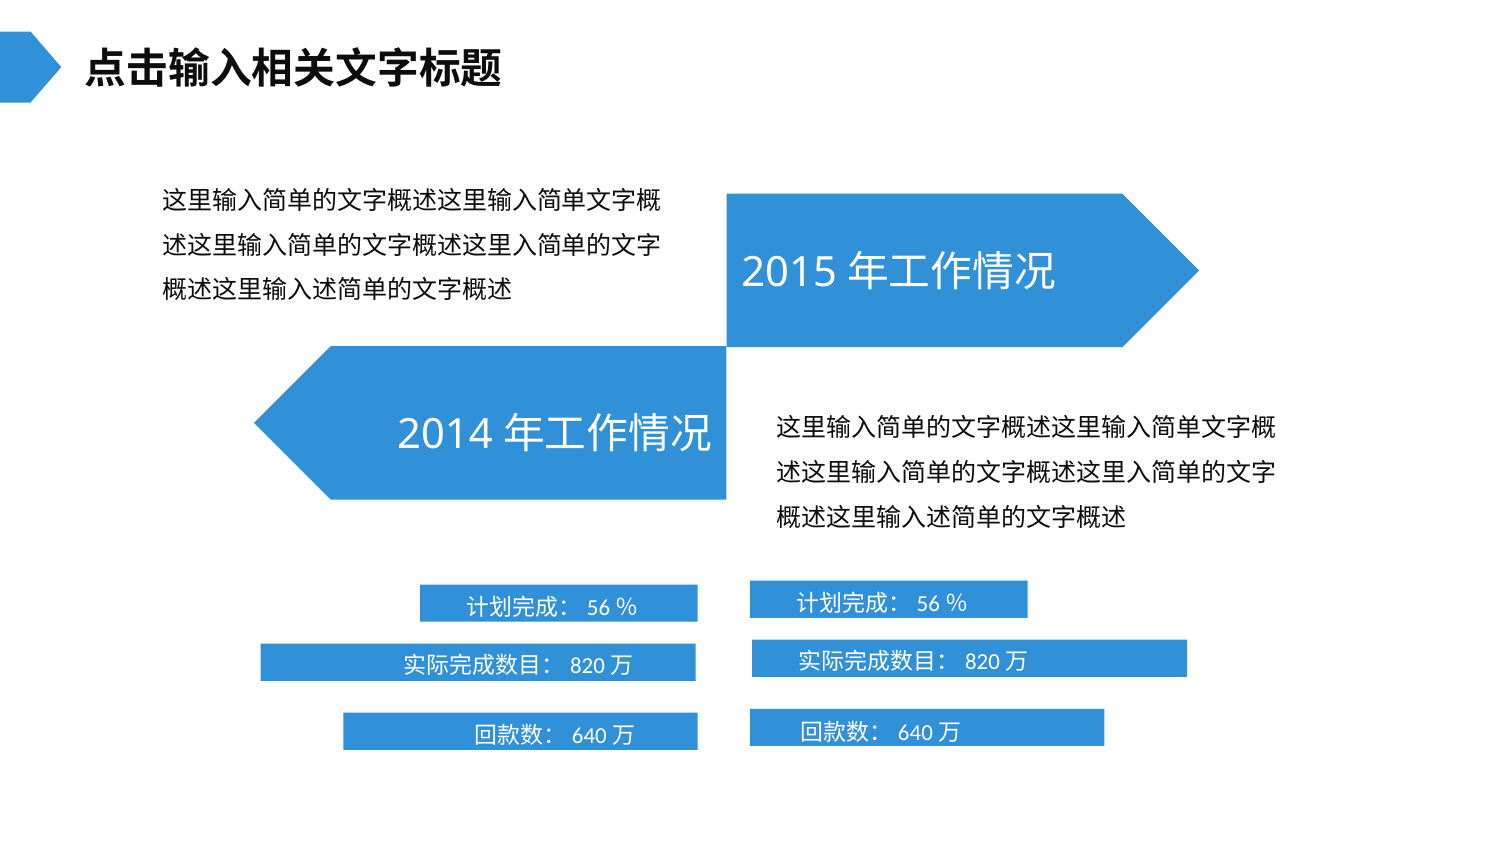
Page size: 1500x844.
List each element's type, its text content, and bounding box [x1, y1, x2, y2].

text_box 回款数：640万 [459, 713, 651, 756]
text_box 实际完成数目：820万 [783, 639, 1044, 682]
text_box [748, 579, 1030, 620]
text_box [259, 642, 698, 683]
text_box 实际完成数目：820万 [388, 643, 649, 686]
text_box 这里输入简单的文字概述这里输入简单文字概 述这里输入简单的文字概述这里入简单的文字 概述这里输入述简单的文字概述 [147, 161, 680, 312]
text_box [0, 29, 63, 105]
text_box 计划完成：56％ [451, 584, 654, 627]
text_box [724, 191, 1202, 350]
text_box 这里输入简单的文字概述这里输入简单文字概 述这里输入简单的文字概述这里入简单的文字 概述这里输入述简单的文字概述 [761, 389, 1294, 539]
text_box [251, 344, 729, 502]
text_box 2014年工作情况 [324, 399, 727, 465]
text_box [418, 582, 700, 624]
text_box 2015年工作情况 [726, 237, 1129, 303]
text_box [750, 638, 1189, 679]
text_box [748, 707, 1106, 748]
text_box [341, 711, 700, 752]
text_box 点击输入相关文字标题 [70, 34, 518, 100]
text_box 回款数：640万 [785, 709, 977, 752]
text_box 计划完成：56％ [781, 580, 984, 623]
